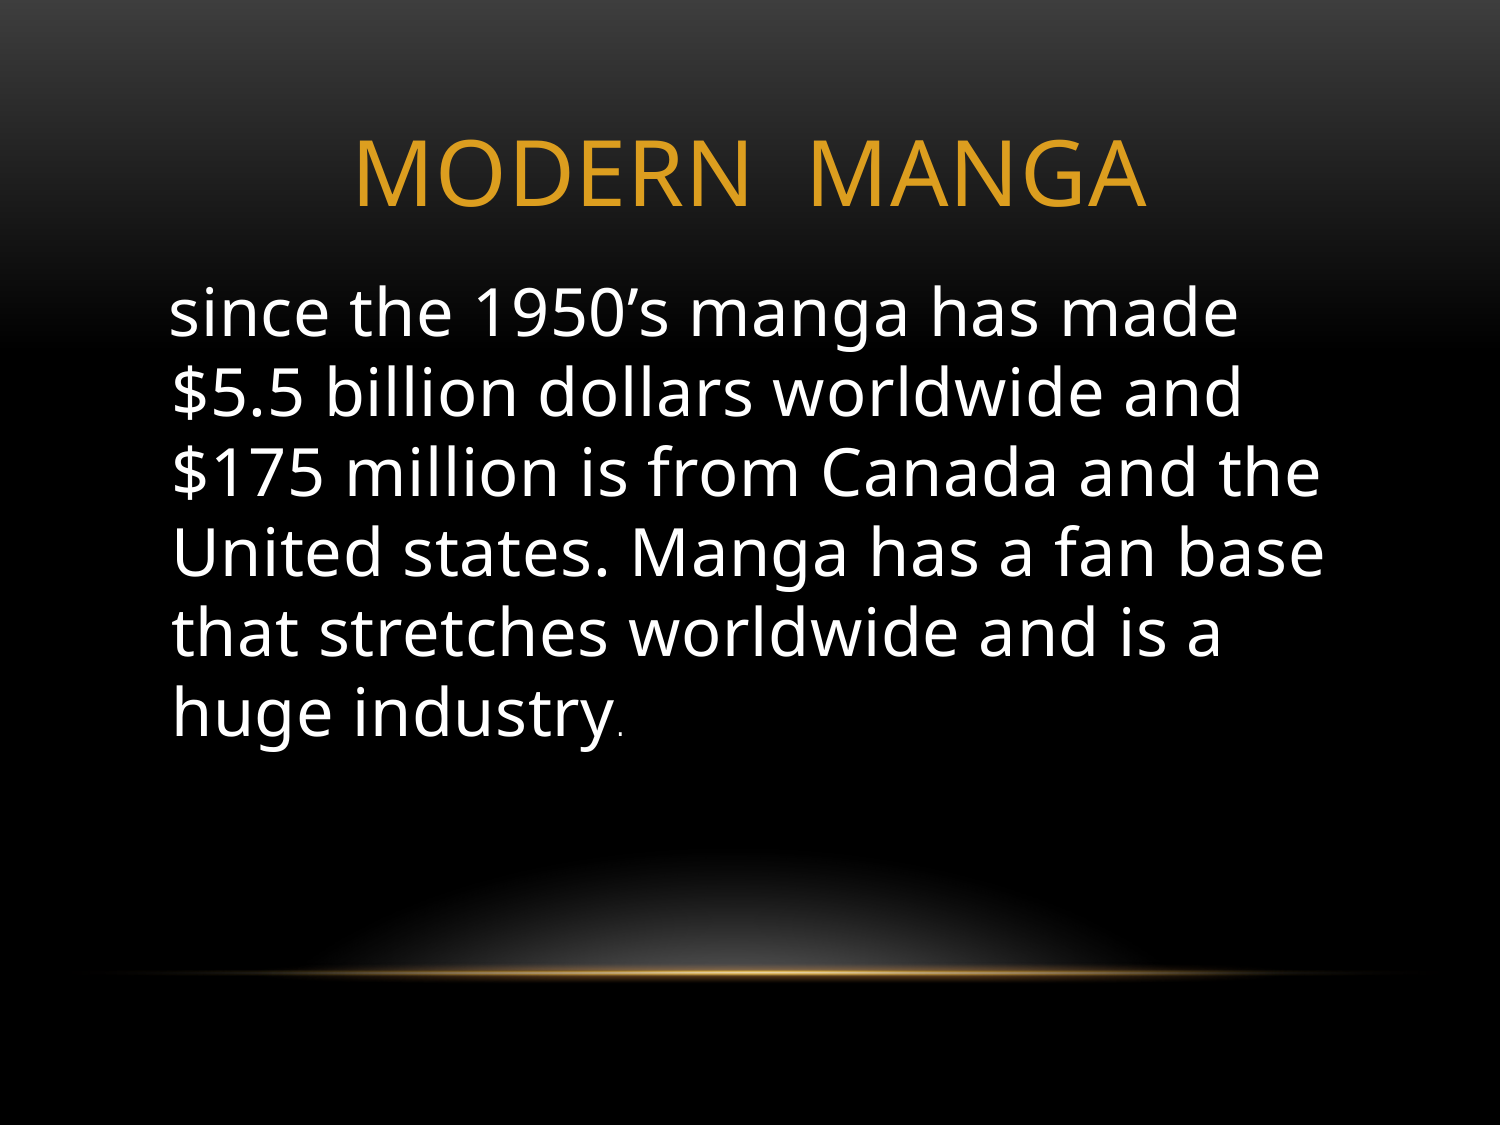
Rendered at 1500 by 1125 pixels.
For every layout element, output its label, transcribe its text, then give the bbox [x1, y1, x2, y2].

title Modern manga [99, 45, 1400, 233]
list since the 1950’s manga has made $5.5 billion dollars worldwide and $175 million is from Canada and the United states. Manga has a fan base that stretches worldwide and is a huge industry. [99, 262, 1400, 938]
picture [0, 0, 1500, 1125]
